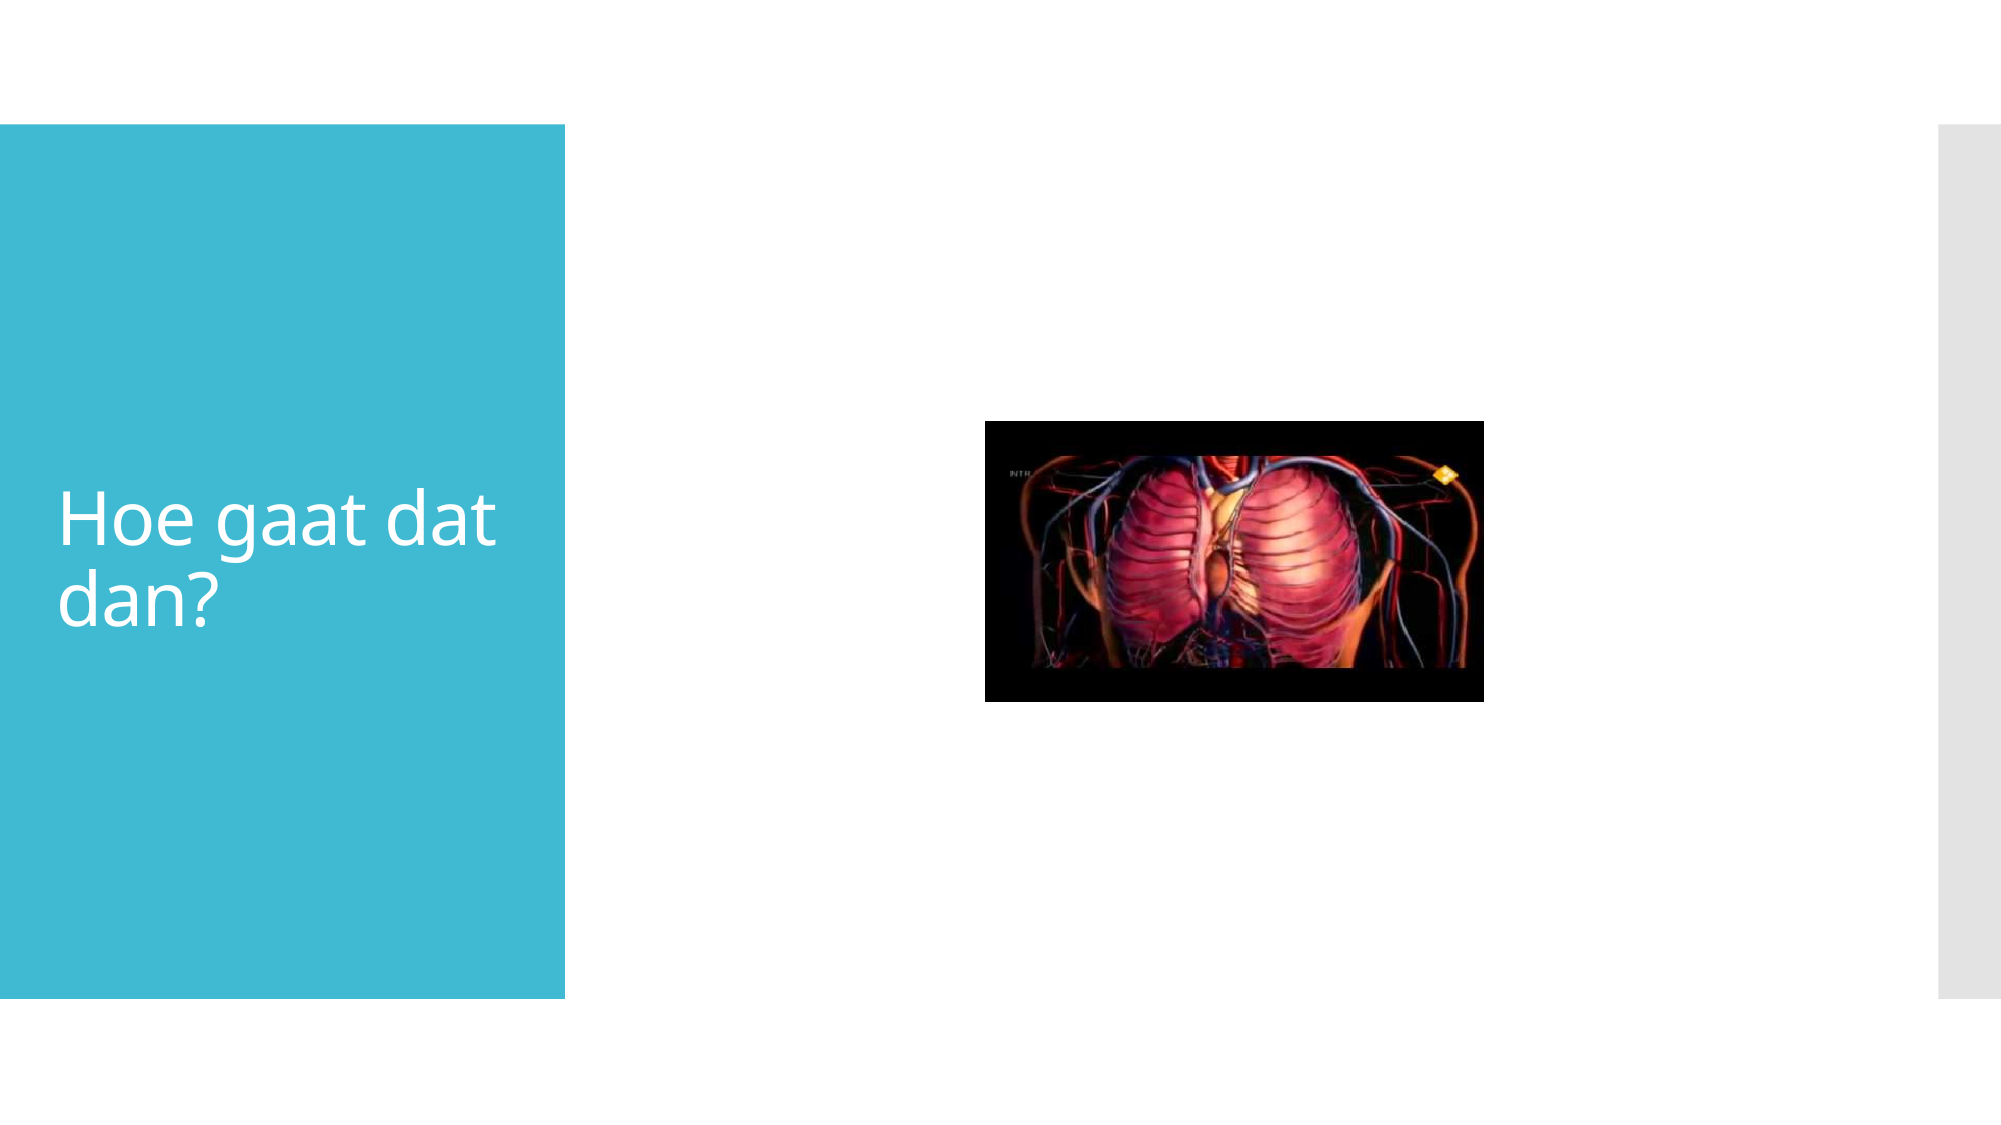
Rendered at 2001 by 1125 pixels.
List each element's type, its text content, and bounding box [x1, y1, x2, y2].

title Hoe gaat dat dan? [41, 184, 525, 940]
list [984, 420, 1485, 703]
